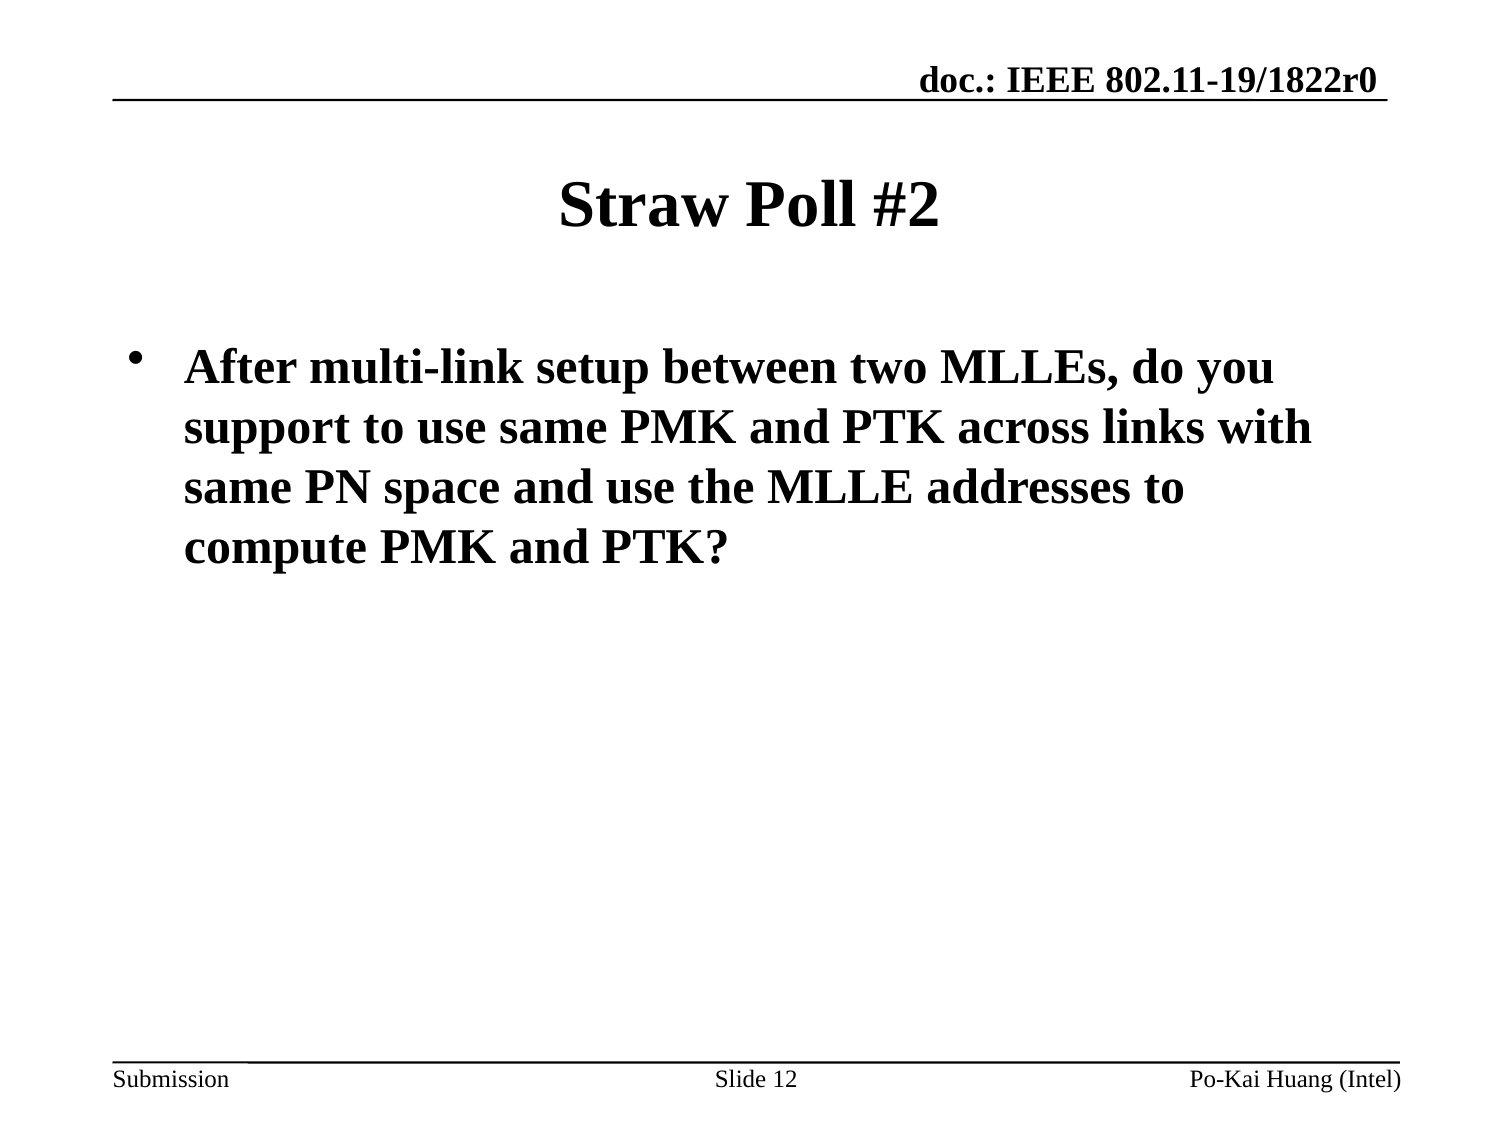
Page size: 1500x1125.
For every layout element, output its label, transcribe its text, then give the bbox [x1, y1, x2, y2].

list After multi-link setup between two MLLEs, do you support to use same PMK and PTK across links with same PN space and use the MLLE addresses to compute PMK and PTK? [112, 326, 1388, 1002]
footer Po-Kai Huang (Intel) [1186, 1061, 1402, 1093]
title Straw Poll #2 [112, 112, 1388, 288]
slide_number Slide 12 [712, 1061, 800, 1093]
